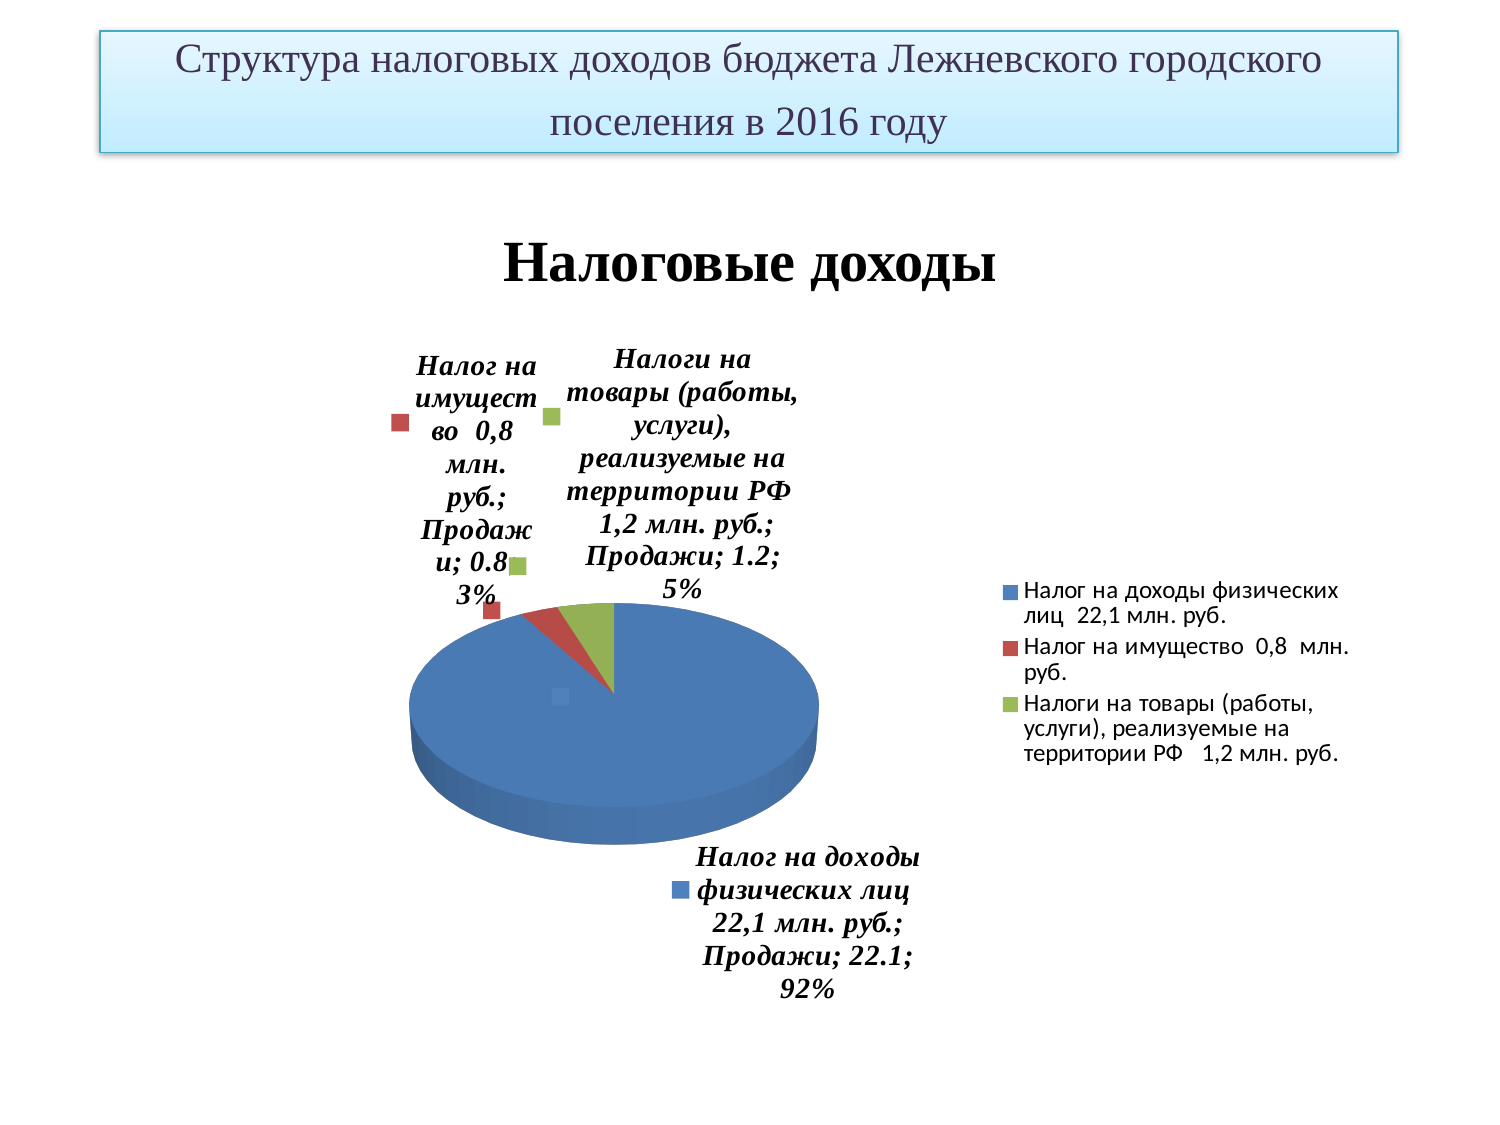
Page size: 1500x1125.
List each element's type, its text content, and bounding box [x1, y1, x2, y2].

text_box Структура налоговых доходов бюджета Лежневского городского поселения в 2016 году [99, 30, 1399, 153]
chart [245, 327, 1372, 1020]
text_box Налоговые доходы [480, 222, 1020, 308]
